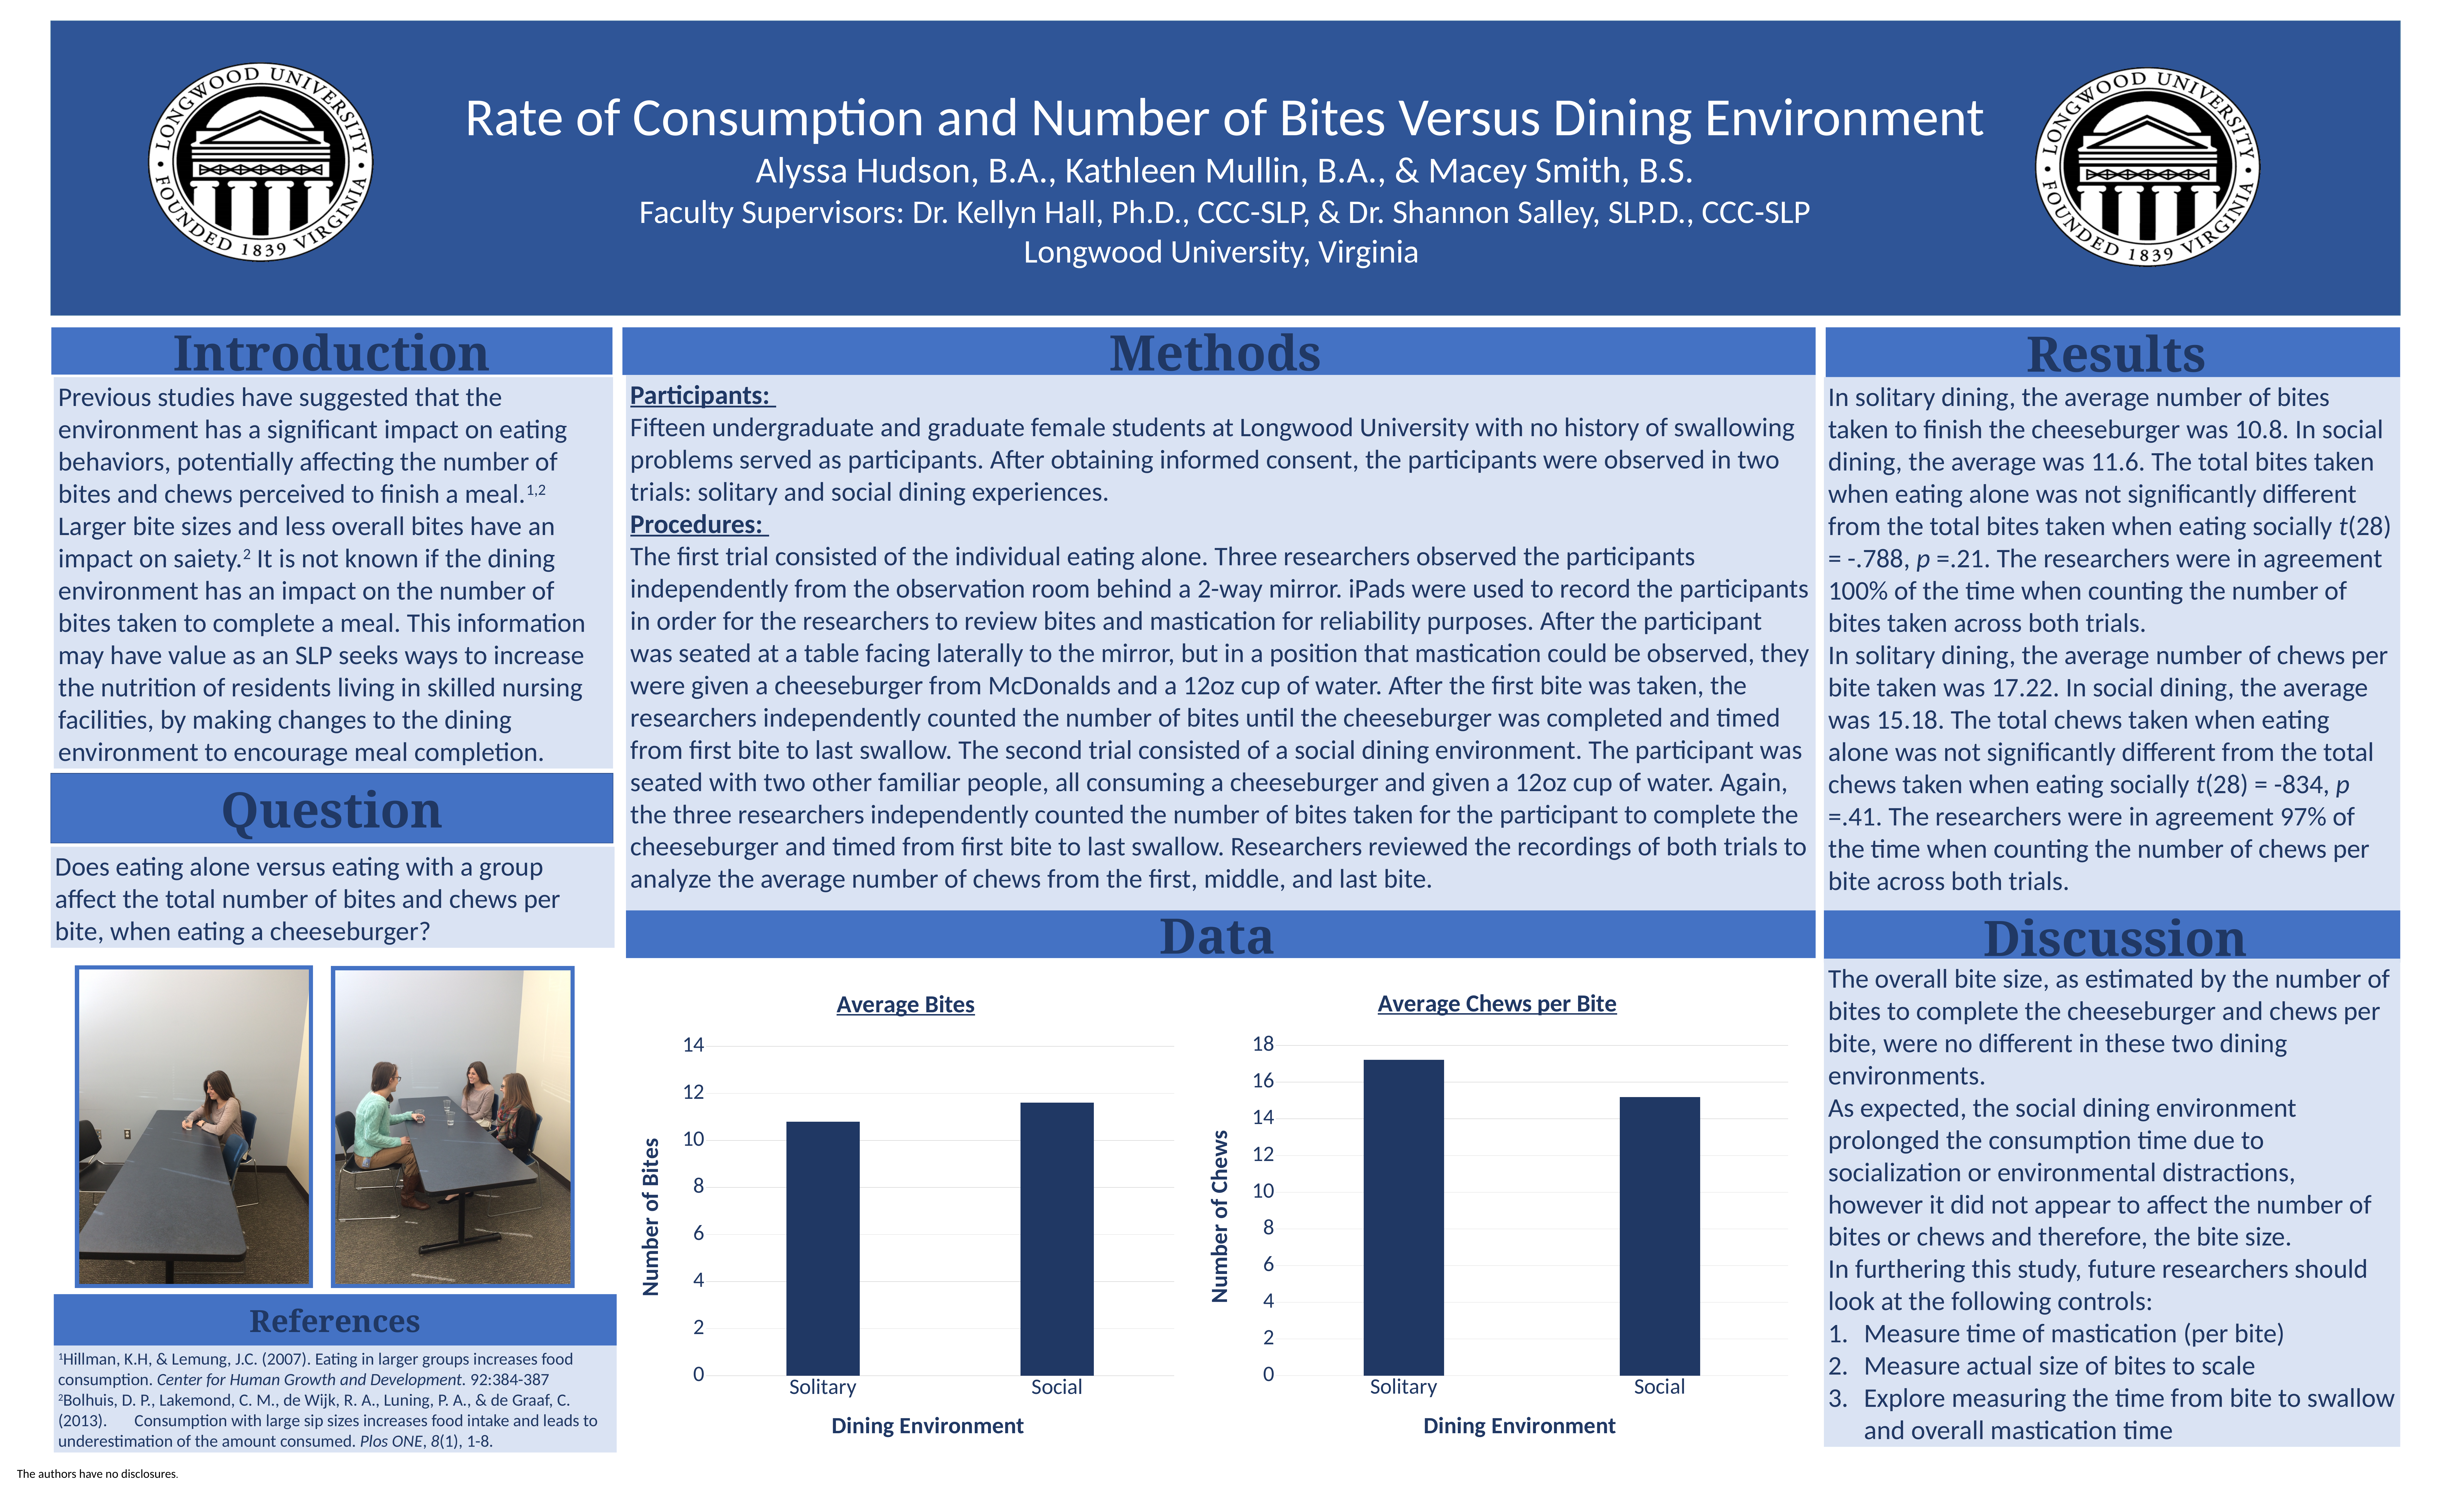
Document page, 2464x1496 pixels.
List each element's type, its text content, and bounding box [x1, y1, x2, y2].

picture [79, 969, 309, 1284]
text_box Introduction [50, 326, 613, 375]
text_box Participants: Fifteen undergraduate and graduate female students at Longwood University with no history of swallowing problems served as participants. After obtaining informed consent, the participants were observed in two trials: solitary and social dining experiences. Procedures: The first trial consisted of the individual eating alone. Three researchers observed the participants independently from the observation room behind a 2-way mirror. iPads were used to record the participants in order for the researchers to review bites and mastication for reliability purposes. After the participant was seated at a table facing laterally to the mirror, but in a position that mastication could be observed, they were given a cheeseburger from McDonalds and a 12oz cup of water. After the first bite was taken, the researchers independently counted the number of bites until the cheeseburger was completed and timed from first bite to last swallow. The second trial consisted of a social dining environment. The participant was seated with two other familiar people, all consuming a cheeseburger and given a 12oz cup of water. Again, the three researchers independently counted the number of bites taken for the participant to complete the cheeseburger and timed from first bite to last swallow. Researchers reviewed the recordings of both trials to analyze the average number of chews from the first, middle, and last bite. [626, 375, 1816, 910]
text_box 1Hillman, K.H, & Lemung, J.C. (2007). Eating in larger groups increases food consumption. Center for Human Growth and Development. 92:384-387 2Bolhuis, D. P., Lakemond, C. M., de Wijk, R. A., Luning, P. A., & de Graaf, C. (2013). Consumption with large sip sizes increases food intake and leads to underestimation of the amount consumed. Plos ONE, 8(1), 1-8. [54, 1345, 617, 1453]
chart [1195, 974, 1800, 1454]
text_box Data [626, 910, 1816, 958]
text_box The overall bite size, as estimated by the number of bites to complete the cheeseburger and chews per bite, were no different in these two dining environments. As expected, the social dining environment prolonged the consumption time due to socialization or environmental distractions, however it did not appear to affect the number of bites or chews and therefore, the bite size. In furthering this study, future researchers should look at the following controls: Measure time of mastication (per bite) Measure actual size of bites to scale Explore measuring the time from bite to swallow and overall mastication time [1824, 959, 2400, 1447]
text_box Question [50, 773, 613, 843]
text_box Previous studies have suggested that the environment has a significant impact on eating behaviors, potentially affecting the number of bites and chews perceived to finish a meal.1,2 Larger bite sizes and less overall bites have an impact on saiety.2 It is not known if the dining environment has an impact on the number of bites taken to complete a meal. This information may have value as an SLP seeks ways to increase the nutrition of residents living in skilled nursing facilities, by making changes to the dining environment to encourage meal completion. [54, 377, 613, 769]
chart [626, 975, 1186, 1454]
picture [2035, 67, 2261, 267]
text_box In solitary dining, the average number of bites taken to finish the cheeseburger was 10.8. In social dining, the average was 11.6. The total bites taken when eating alone was not significantly different from the total bites taken when eating socially t(28) = -.788, p =.21. The researchers were in agreement 100% of the time when counting the number of bites taken across both trials. In solitary dining, the average number of chews per bite taken was 17.22. In social dining, the average was 15.18. The total chews taken when eating alone was not significantly different from the total chews taken when eating socially t(28) = -834, p =.41. The researchers were in agreement 97% of the time when counting the number of chews per bite across both trials. [1824, 377, 2400, 910]
text_box Results [1826, 327, 2400, 377]
picture [148, 62, 374, 262]
text_box The authors have no disclosures. [13, 1463, 441, 1483]
text_box References [54, 1294, 617, 1345]
text_box Discussion [1824, 910, 2400, 959]
text_box Does eating alone versus eating with a group affect the total number of bites and chews per bite, when eating a cheeseburger? [51, 847, 615, 948]
text_box Rate of Consumption and Number of Bites Versus Dining Environment Alyssa Hudson, B.A., Kathleen Mullin, B.A., & Macey Smith, B.S. Faculty Supervisors: Dr. Kellyn Hall, Ph.D., CCC-SLP, & Dr. Shannon Salley, SLP.D., CCC-SLP Longwood University, Virginia [50, 21, 2401, 316]
text_box Methods [622, 327, 1816, 375]
picture [335, 970, 571, 1284]
